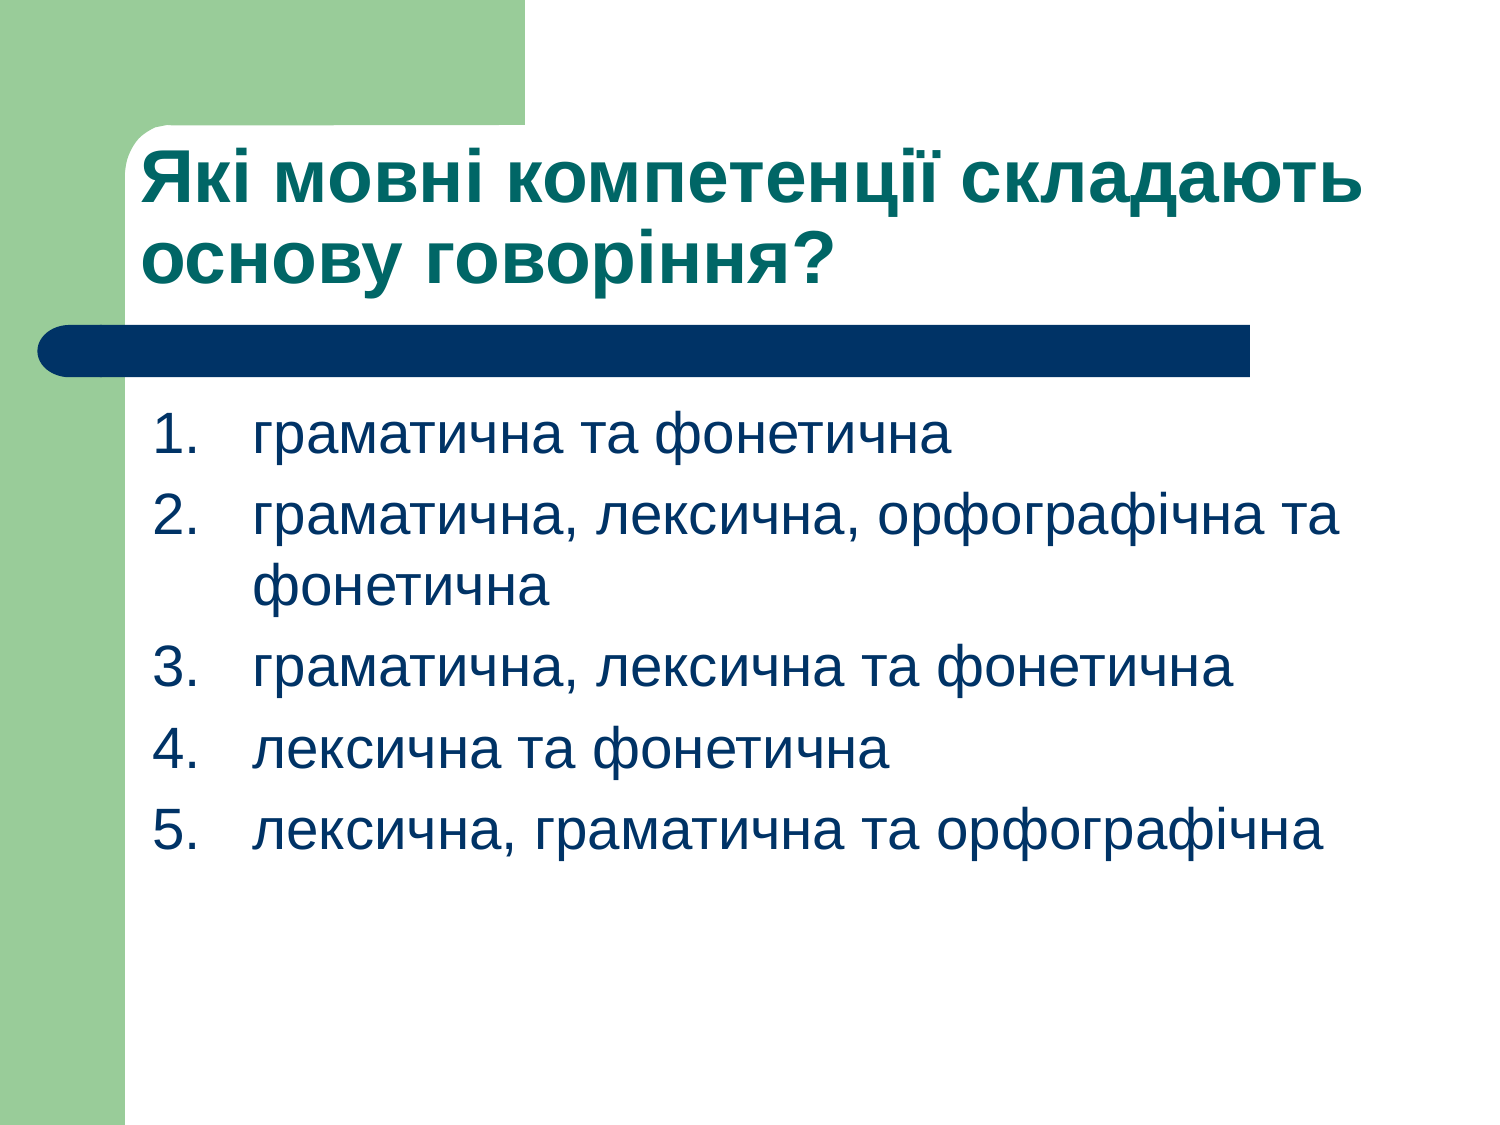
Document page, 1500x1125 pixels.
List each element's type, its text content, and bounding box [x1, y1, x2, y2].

title Які мовні компетенції складають основу говоріння? [125, 125, 1425, 313]
list граматична та фонетична граматична, лексична, орфографічна та фонетична граматична, лексична та фонетична лексична та фонетична лексична, граматична та орфографічна [137, 387, 1400, 999]
